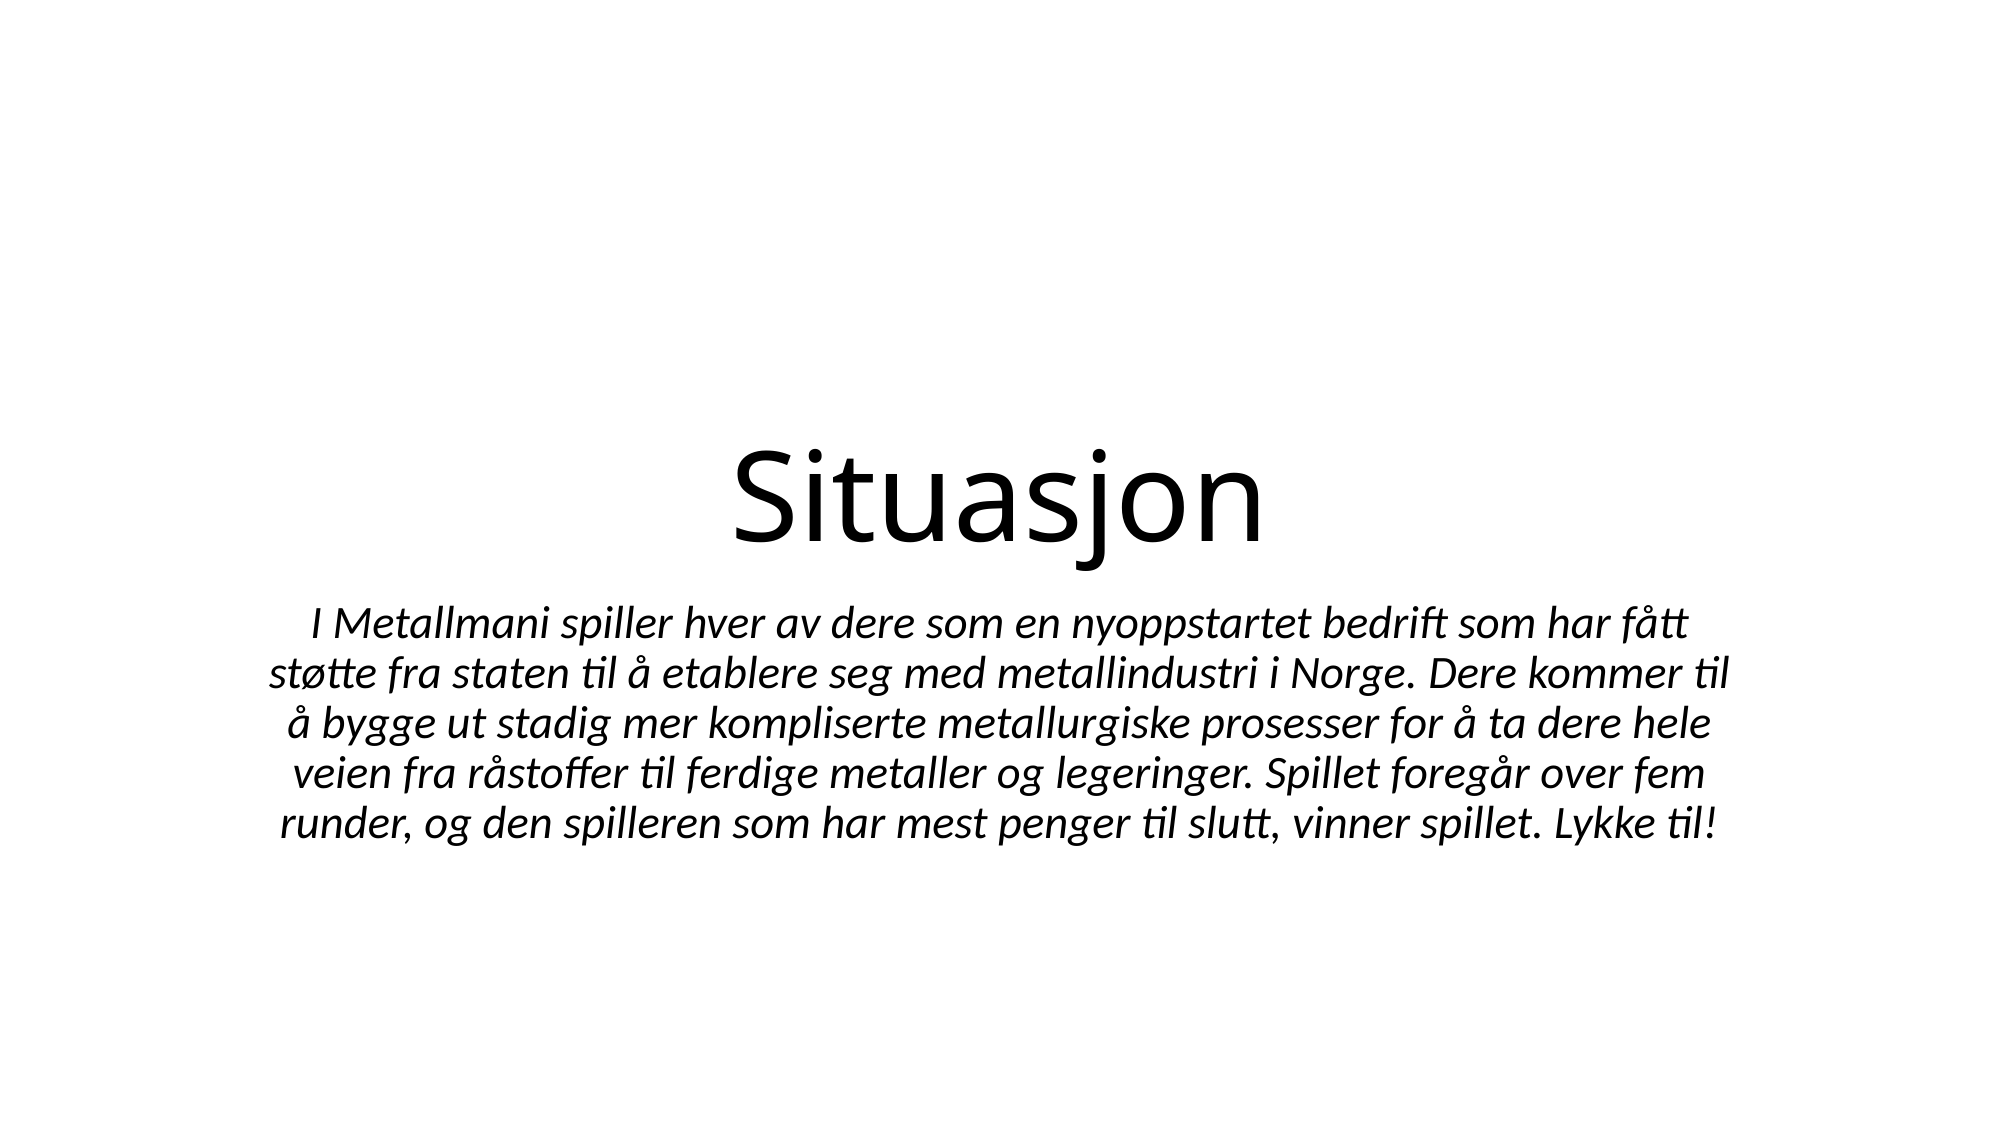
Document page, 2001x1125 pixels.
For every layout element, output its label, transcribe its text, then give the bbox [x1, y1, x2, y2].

subtitle I Metallmani spiller hver av dere som en nyoppstartet bedrift som har fått støtte fra staten til å etablere seg med metallindustri i Norge. Dere kommer til å bygge ut stadig mer kompliserte metallurgiske prosesser for å ta dere hele veien fra råstoffer til ferdige metaller og legeringer. Spillet foregår over fem runder, og den spilleren som har mest penger til slutt, vinner spillet. Lykke til! [249, 590, 1750, 863]
title Situasjon [249, 184, 1750, 576]
